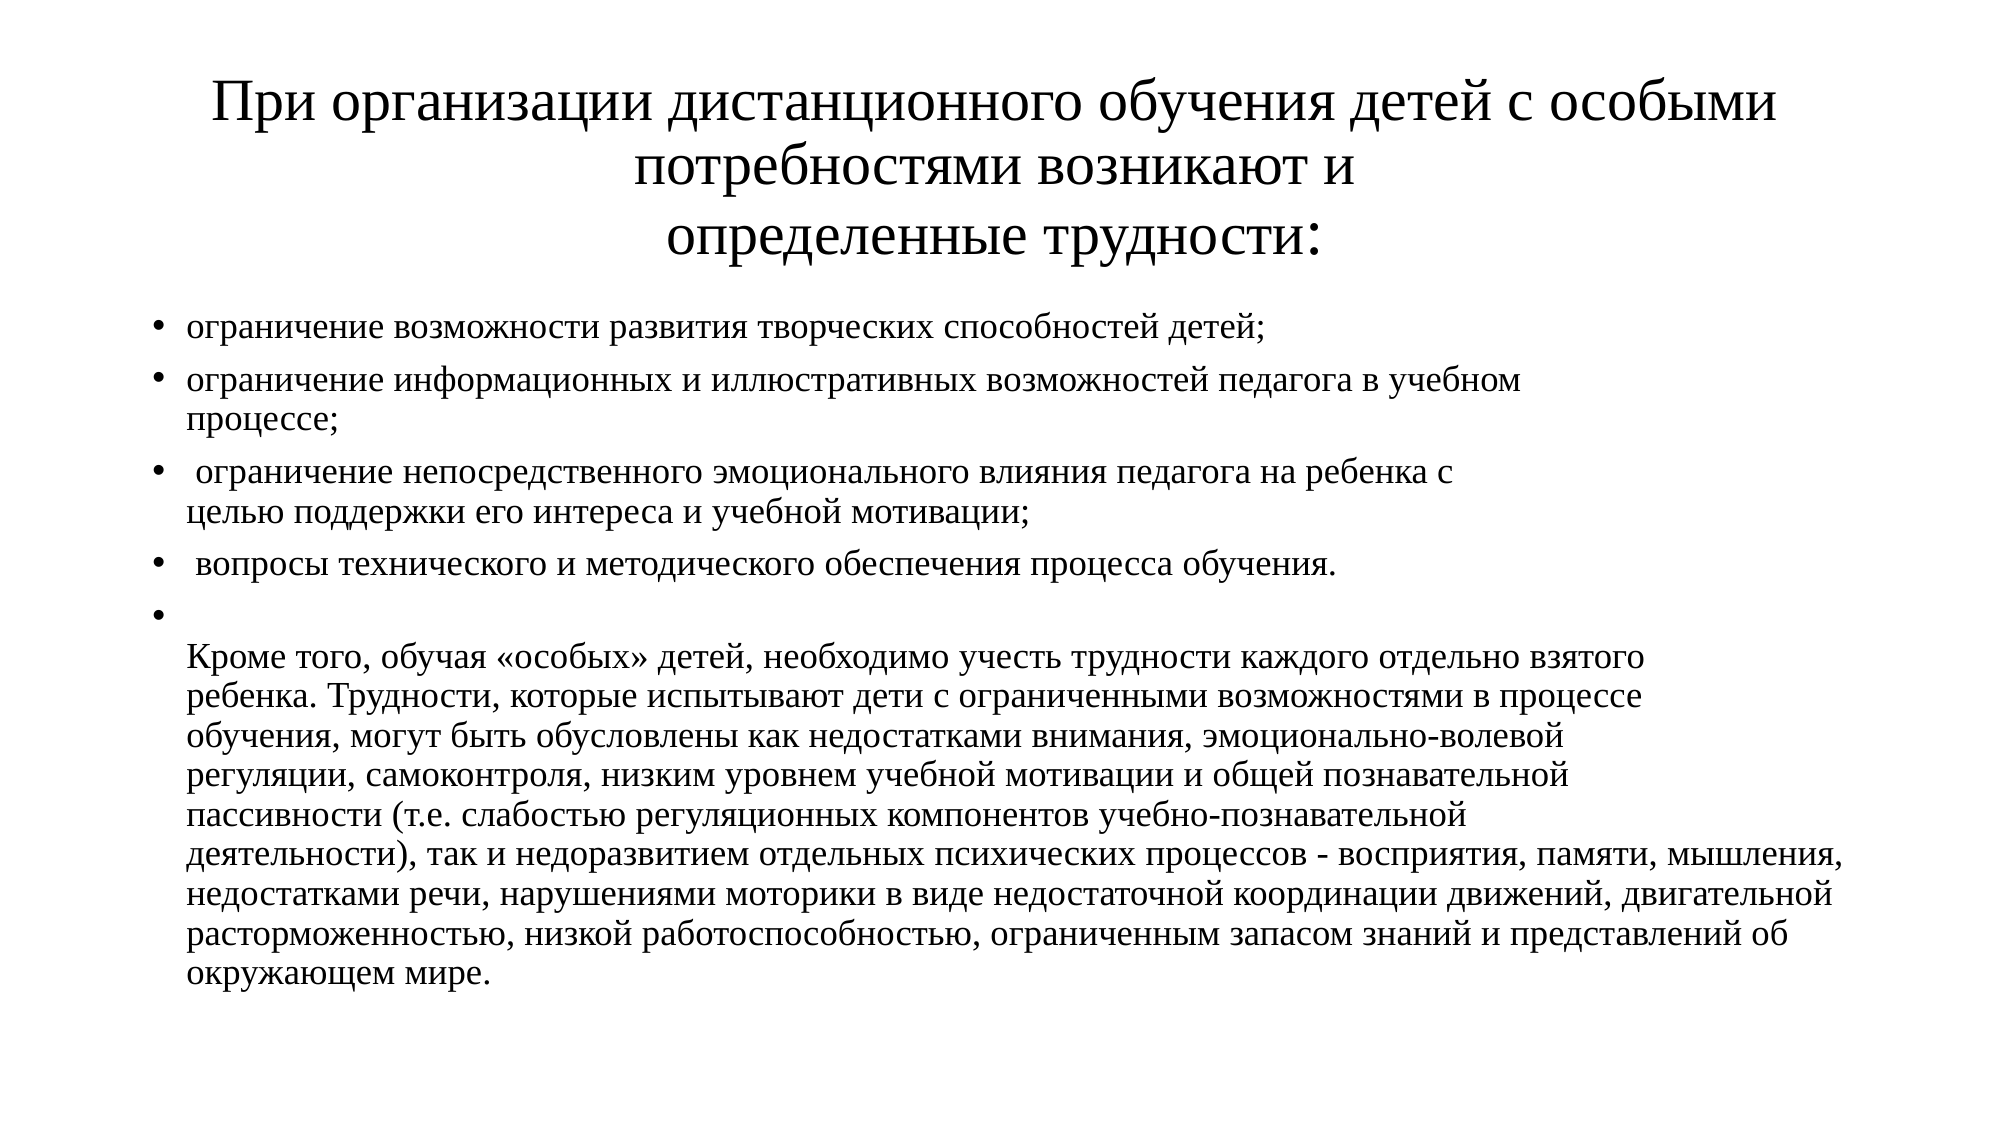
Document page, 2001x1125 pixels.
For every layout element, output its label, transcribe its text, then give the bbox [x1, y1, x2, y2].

list ограничение возможности развития творческих способностей детей; ограничение информационных и иллюстративных возможностей педагога в учебном процессе; ограничение непосредственного эмоционального влияния педагога на ребенка с целью поддержки его интереса и учебной мотивации; вопросы технического и методического обеспечения процесса обучения. Кроме того, обучая «особых» детей, необходимо учесть трудности каждого отдельно взятого ребенка. Трудности, которые испытывают дети с ограниченными возможностями в процессе обучения, могут быть обусловлены как недостатками внимания, эмоционально-волевой регуляции, самоконтроля, низким уровнем учебной мотивации и общей познавательной пассивности (т.е. слабостью регуляционных компонентов учебно-познавательной деятельности), так и недоразвитием отдельных психических процессов - восприятия, памяти, мышления, недостатками речи, нарушениями моторики в виде недостаточной координации движений, двигательной расторможенностью, низкой работоспособностью, ограниченным запасом знаний и представлений об окружающем мире. [137, 299, 1863, 1014]
title При организации дистанционного обучения детей с особыми потребностями возникают и определенные трудности: [38, 59, 1953, 278]
